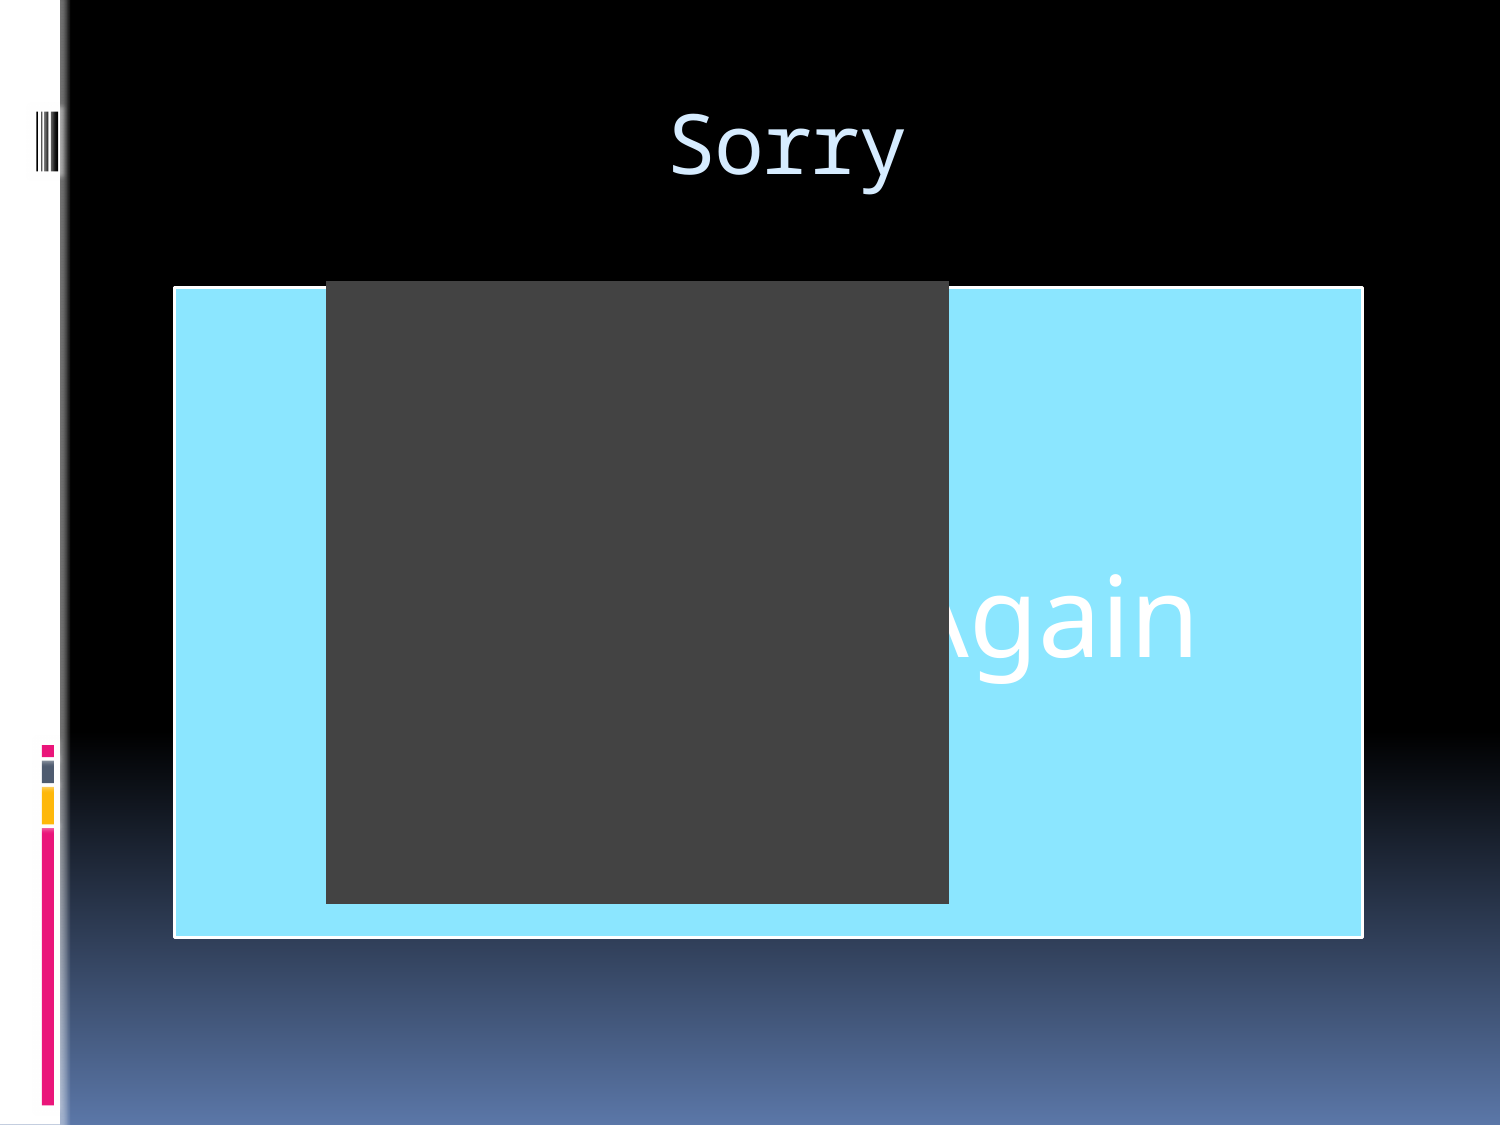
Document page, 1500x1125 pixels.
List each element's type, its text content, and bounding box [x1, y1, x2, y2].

text_box Please Try Again [173, 286, 1364, 939]
title Sorry [150, 83, 1425, 234]
picture [324, 279, 951, 906]
